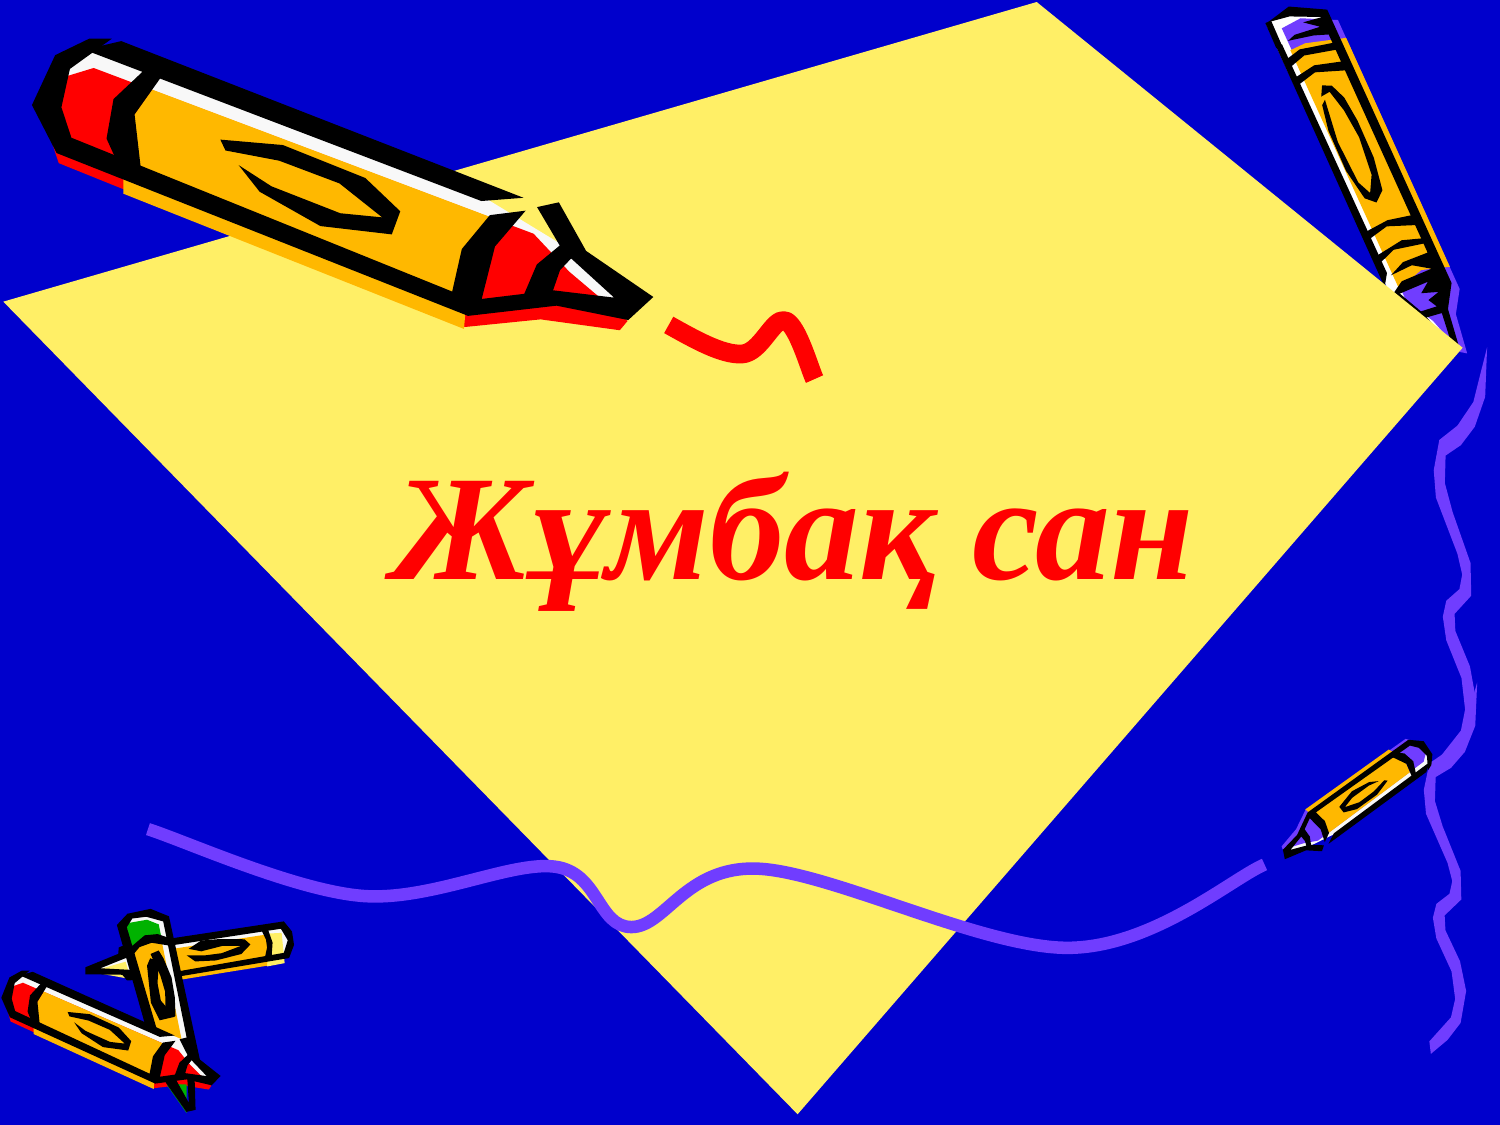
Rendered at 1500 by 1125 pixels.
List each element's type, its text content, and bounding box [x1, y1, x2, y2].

text_box Жұмбақ сан [379, 421, 1209, 617]
